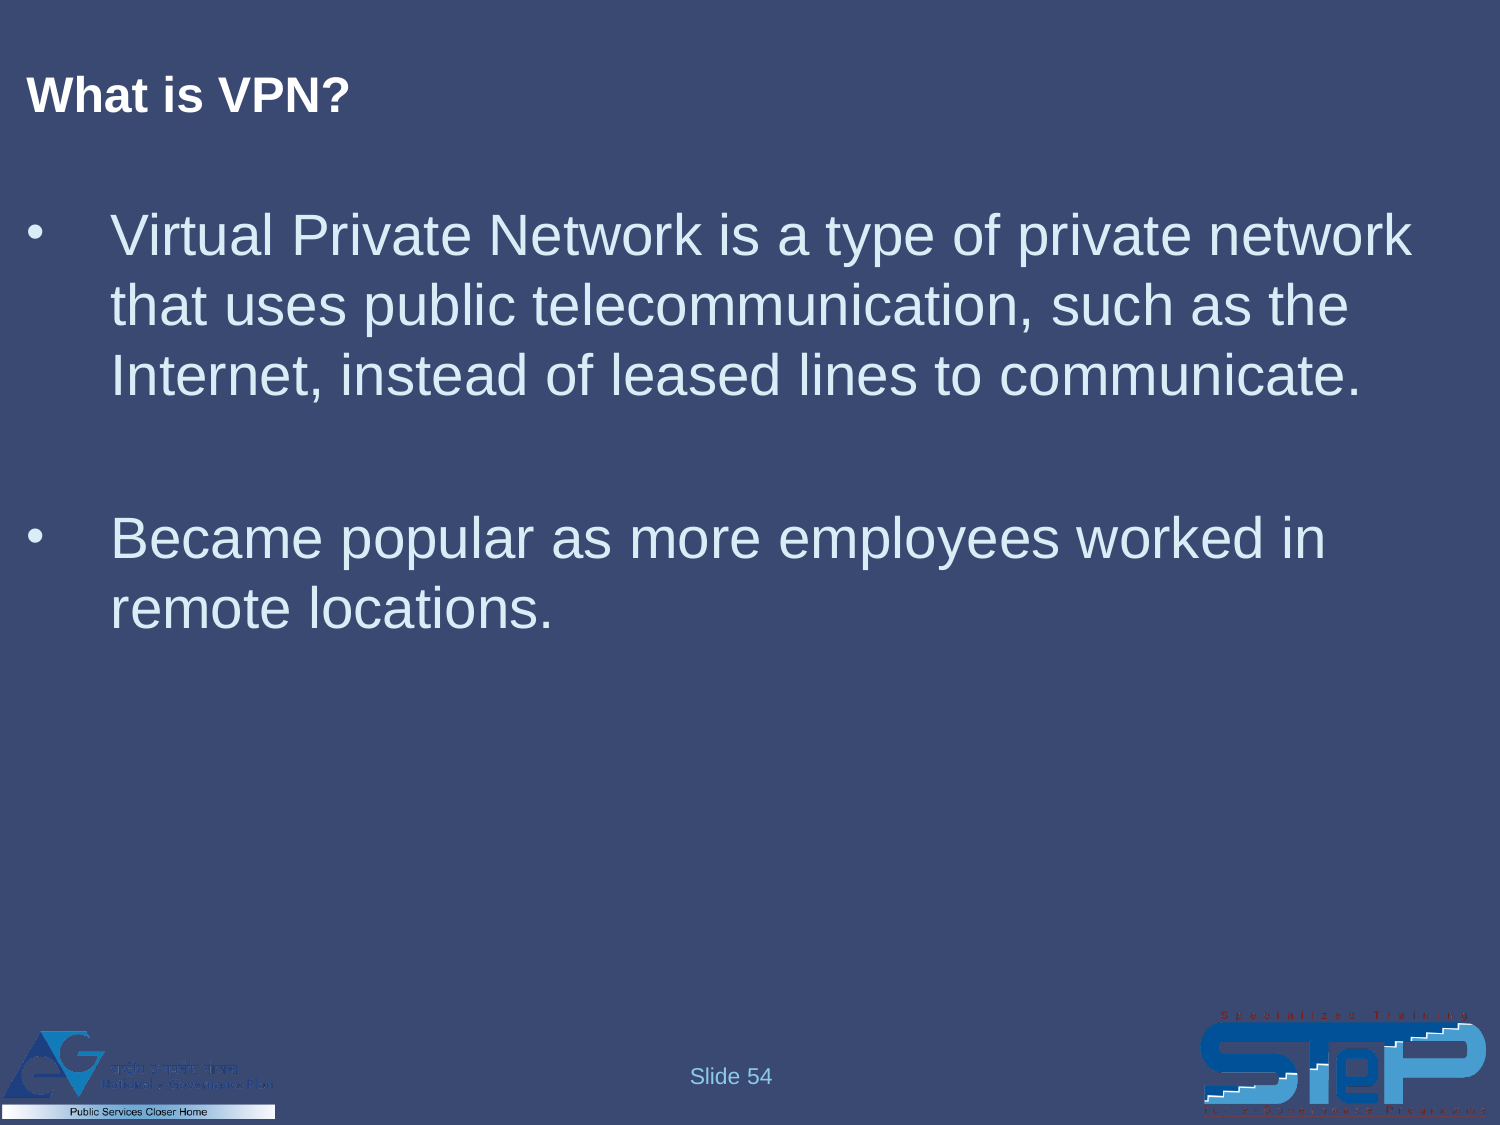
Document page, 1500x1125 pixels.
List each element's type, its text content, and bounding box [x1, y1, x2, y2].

list Virtual Private Network is a type of private network that uses public telecommunication, such as the Internet, instead of leased lines to communicate. Became popular as more employees worked in remote locations. [26, 196, 1474, 909]
picture [2, 1031, 275, 1119]
picture [1200, 1011, 1486, 1117]
title What is VPN? [26, 61, 1472, 187]
